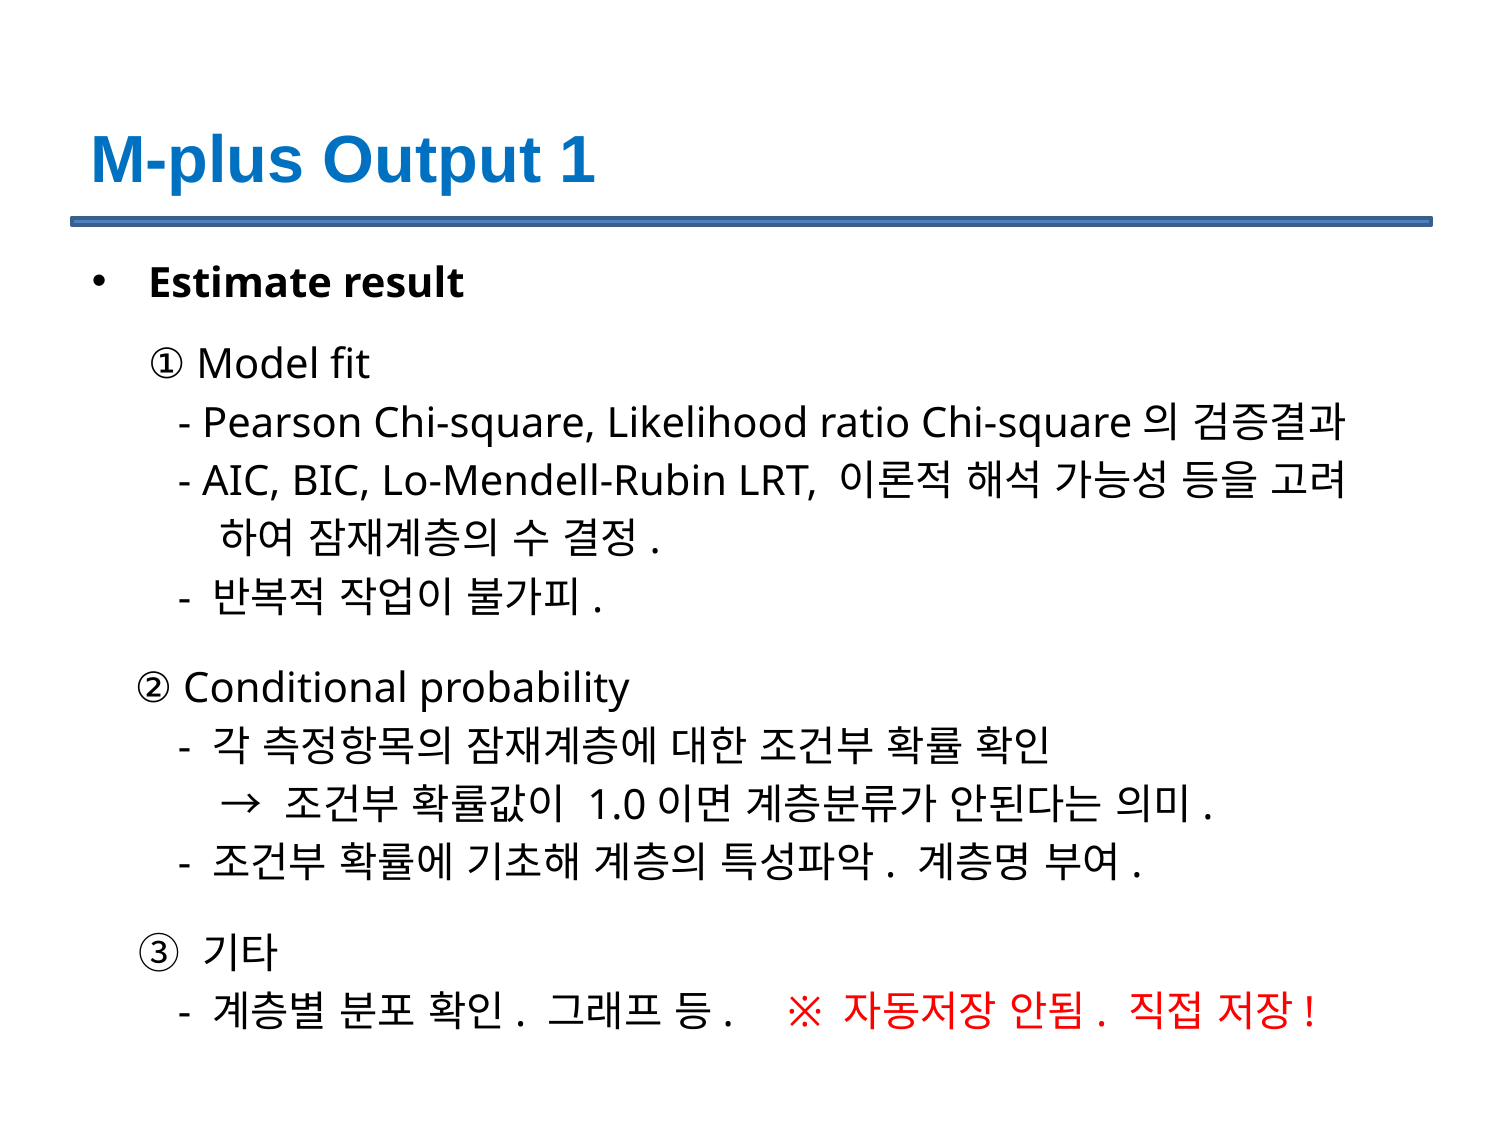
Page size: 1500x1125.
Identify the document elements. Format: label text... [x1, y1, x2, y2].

title M-plus Output 1 [74, 80, 1426, 232]
list Estimate result ① Model fit - Pearson Chi-square, Likelihood ratio Chi-square의 검증결과 - AIC, BIC, Lo-Mendell-Rubin LRT, 이론적 해석 가능성 등을 고려 하여 잠재계층의 수 결정. - 반복적 작업이 불가피. ② Conditional probability - 각 측정항목의 잠재계층에 대한 조건부 확률 확인 → 조건부 확률값이 1.0이면 계층분류가 안된다는 의미. - 조건부 확률에 기초해 계층의 특성파악. 계층명 부여. ③ 기타 - 계층별 분포 확인. 그래프 등. ※ 자동저장 안됨. 직접 저장! [76, 247, 1471, 1095]
